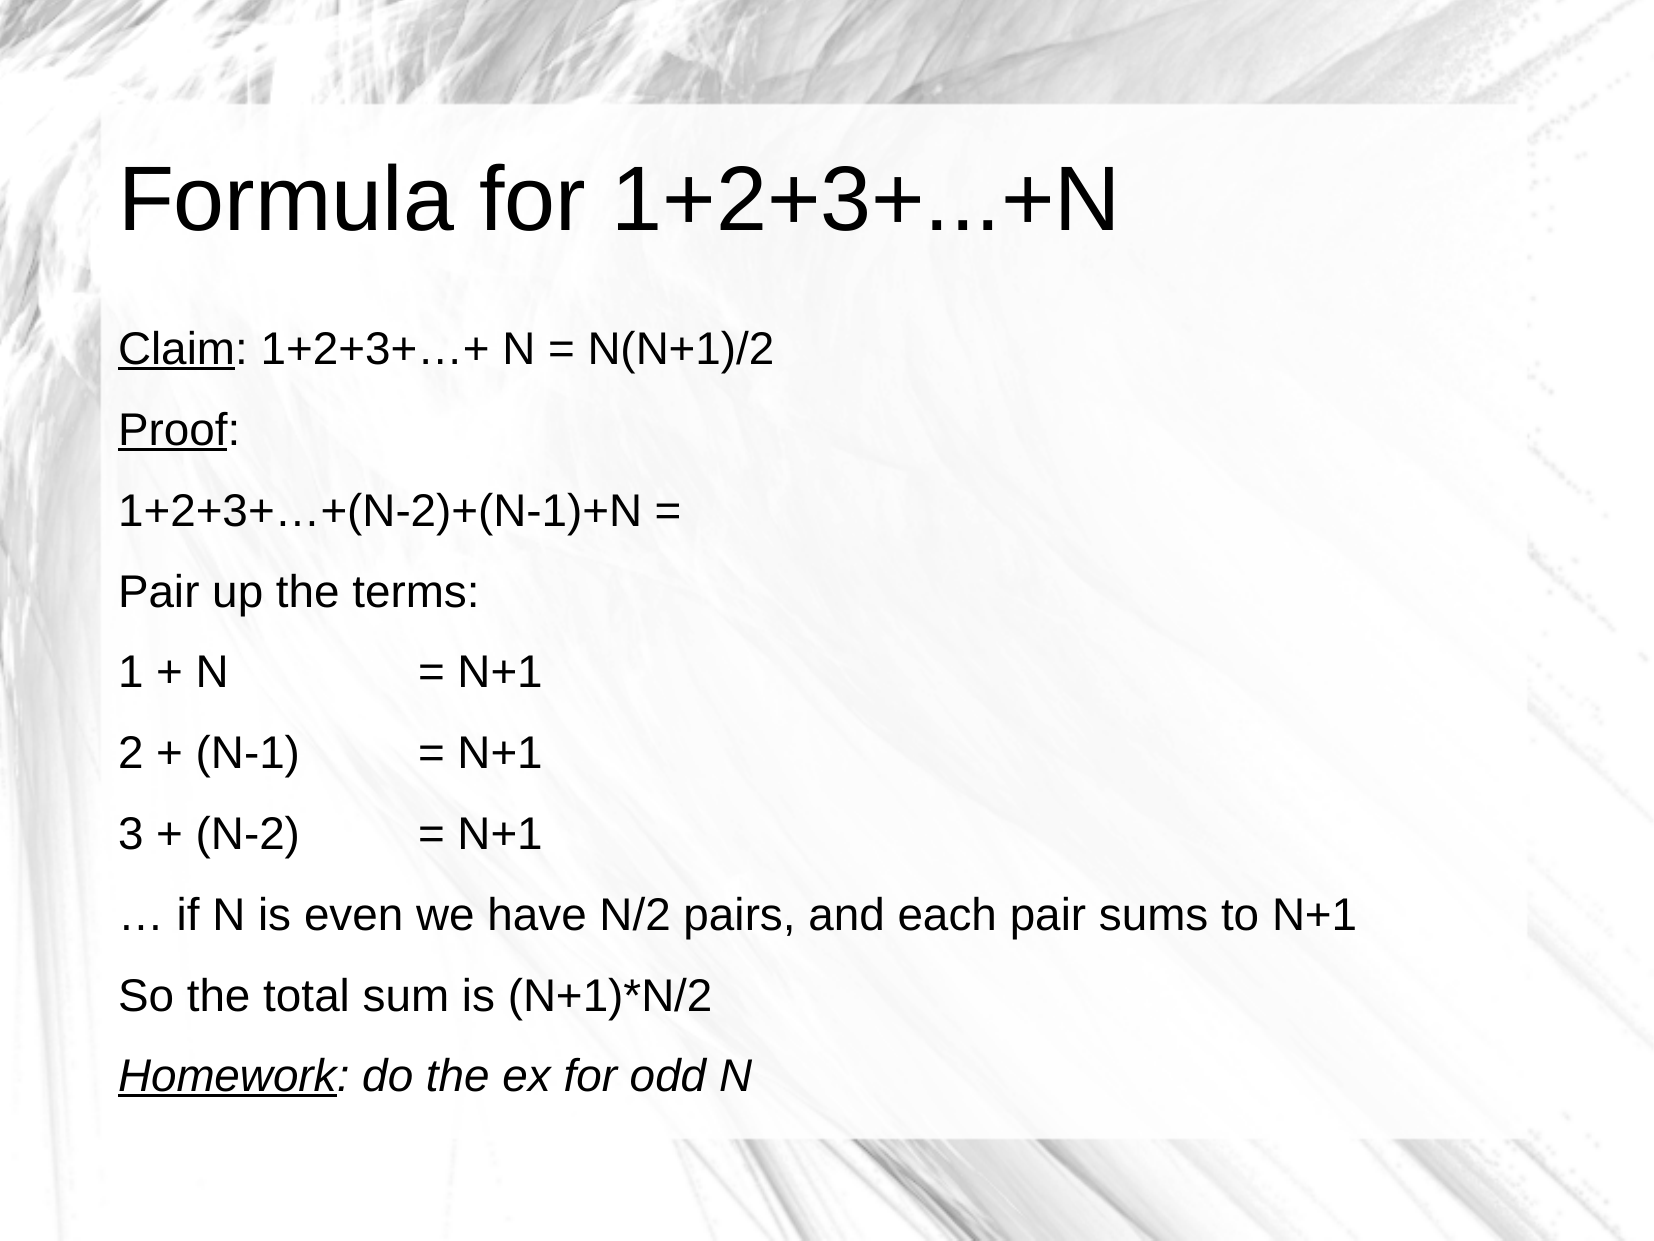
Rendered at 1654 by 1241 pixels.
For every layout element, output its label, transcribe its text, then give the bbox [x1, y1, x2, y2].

title Formula for 1+2+3+...+N [118, 112, 1506, 281]
list Claim: 1+2+3+…+ N = N(N+1)/2 Proof: 1+2+3+…+(N-2)+(N-1)+N = Pair up the terms: 1 + N = N+1 2 + (N-1) = N+1 3 + (N-2) = N+1 … if N is even we have N/2 pairs, and each pair sums to N+1 So the total sum is (N+1)*N/2 Homework: do the ex for odd N [118, 321, 1571, 1111]
picture [0, 0, 1654, 1241]
